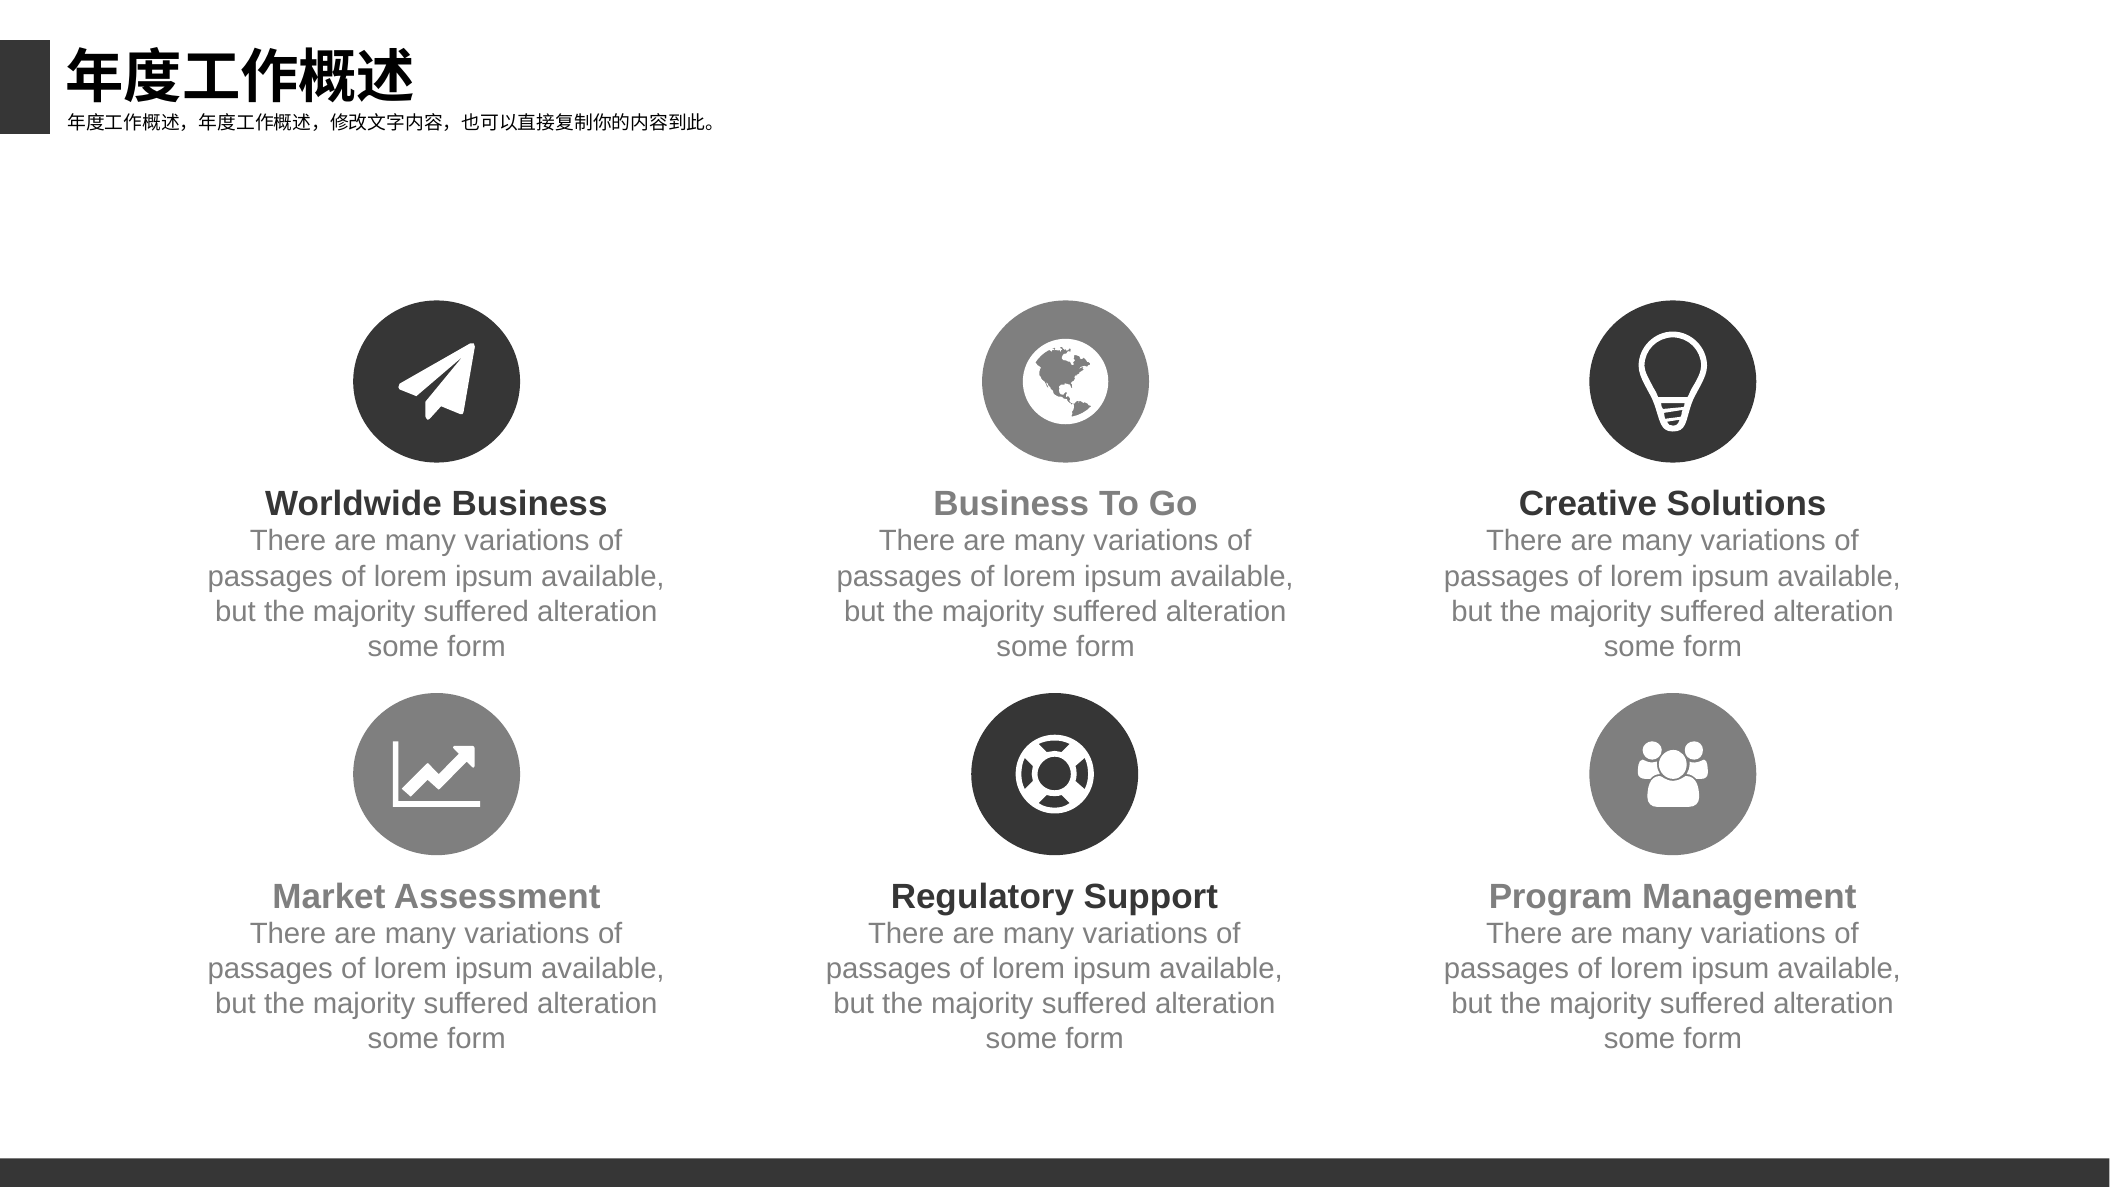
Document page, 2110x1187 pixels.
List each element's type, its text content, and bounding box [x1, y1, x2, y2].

text_box [0, 1157, 2110, 1187]
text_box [817, 872, 1293, 1057]
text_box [1435, 480, 1911, 664]
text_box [199, 872, 674, 1057]
text_box [1588, 691, 1758, 857]
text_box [1435, 872, 1911, 1057]
text_box [352, 691, 522, 857]
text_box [199, 480, 674, 664]
text_box [1637, 741, 1708, 807]
text_box [1022, 338, 1109, 425]
text_box 年度工作概述，年度工作概述，修改文字内容，也可以直接复制你的内容到此。 [67, 110, 738, 134]
text_box [1588, 299, 1758, 464]
text_box [0, 39, 51, 135]
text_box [814, 480, 1316, 664]
text_box [981, 299, 1151, 464]
text_box [1015, 734, 1094, 814]
text_box [392, 741, 481, 807]
text_box [352, 299, 522, 464]
text_box [1638, 331, 1708, 432]
text_box [970, 691, 1140, 857]
text_box [398, 343, 475, 420]
text_box 年度工作概述 [65, 39, 547, 110]
